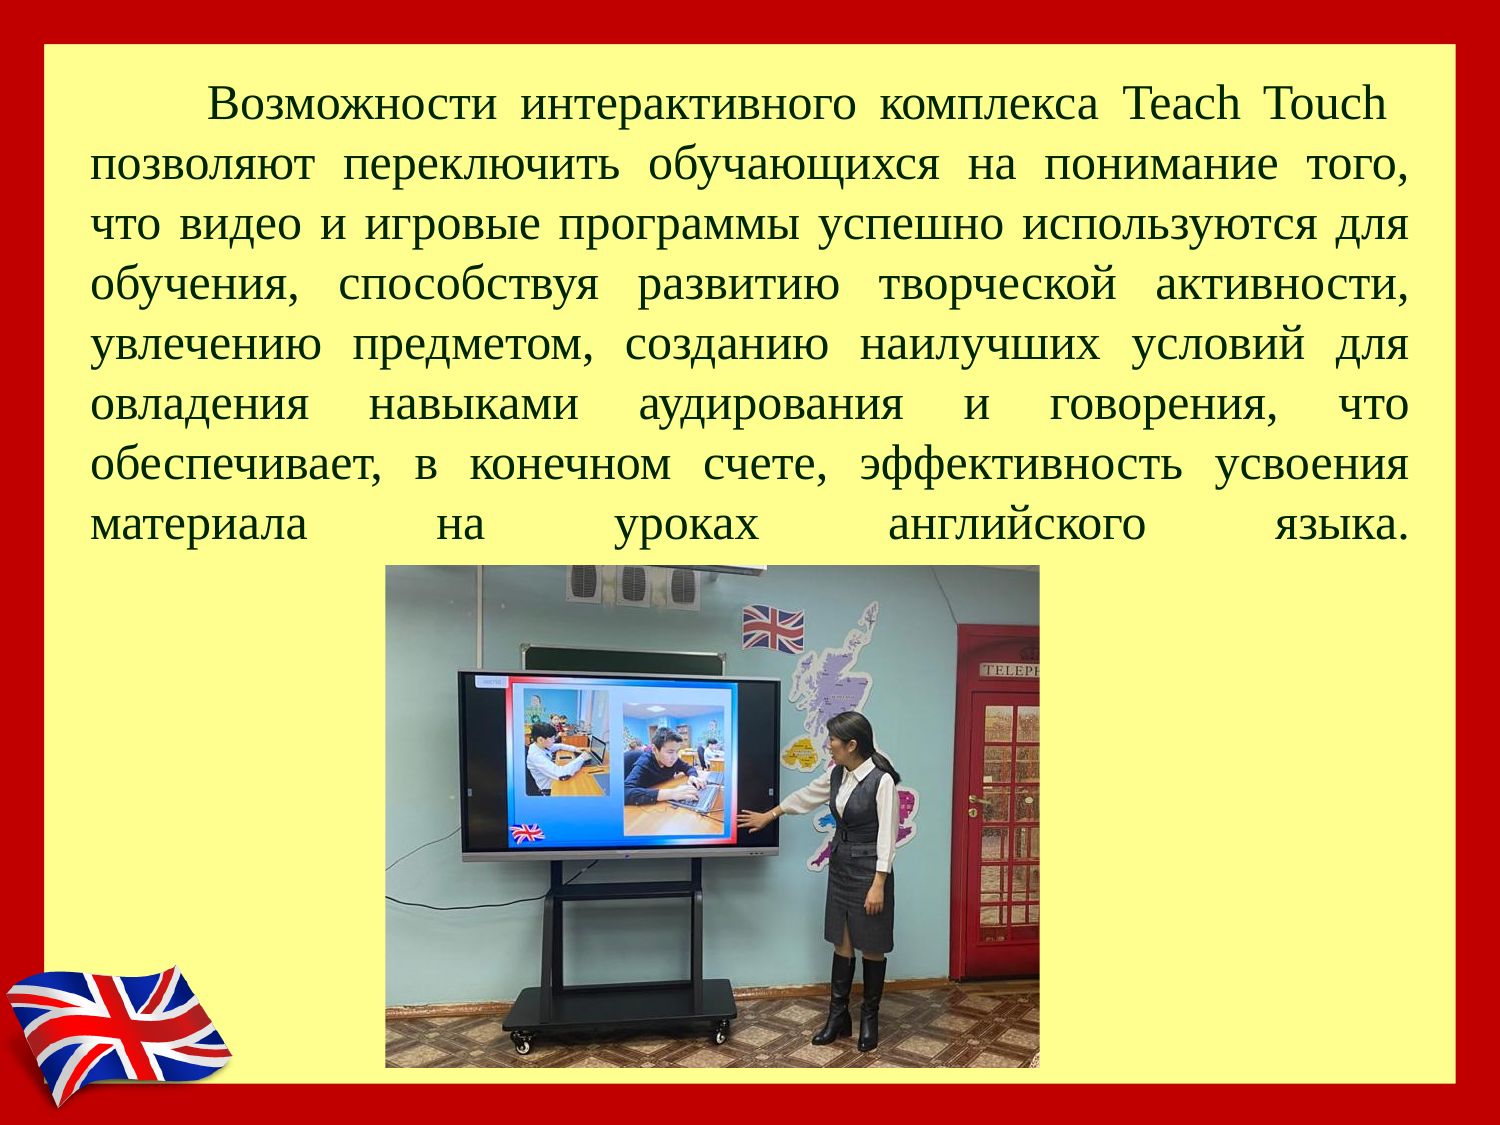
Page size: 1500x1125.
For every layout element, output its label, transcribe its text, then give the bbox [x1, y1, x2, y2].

picture [385, 565, 1040, 1068]
picture [0, 906, 237, 1125]
title Возможности интерактивного комплекса Teach Touch позволяют переключить обучающихся на понимание того, что видео и игровые программы успешно используются для обучения, способствуя развитию творческой активности, увлечению предметом, созданию наилучших условий для овладения навыками аудирования и говорения, что обеспечивает, в конечном счете, эффективность усвоения материала на уроках английского языка. [74, 85, 1426, 655]
